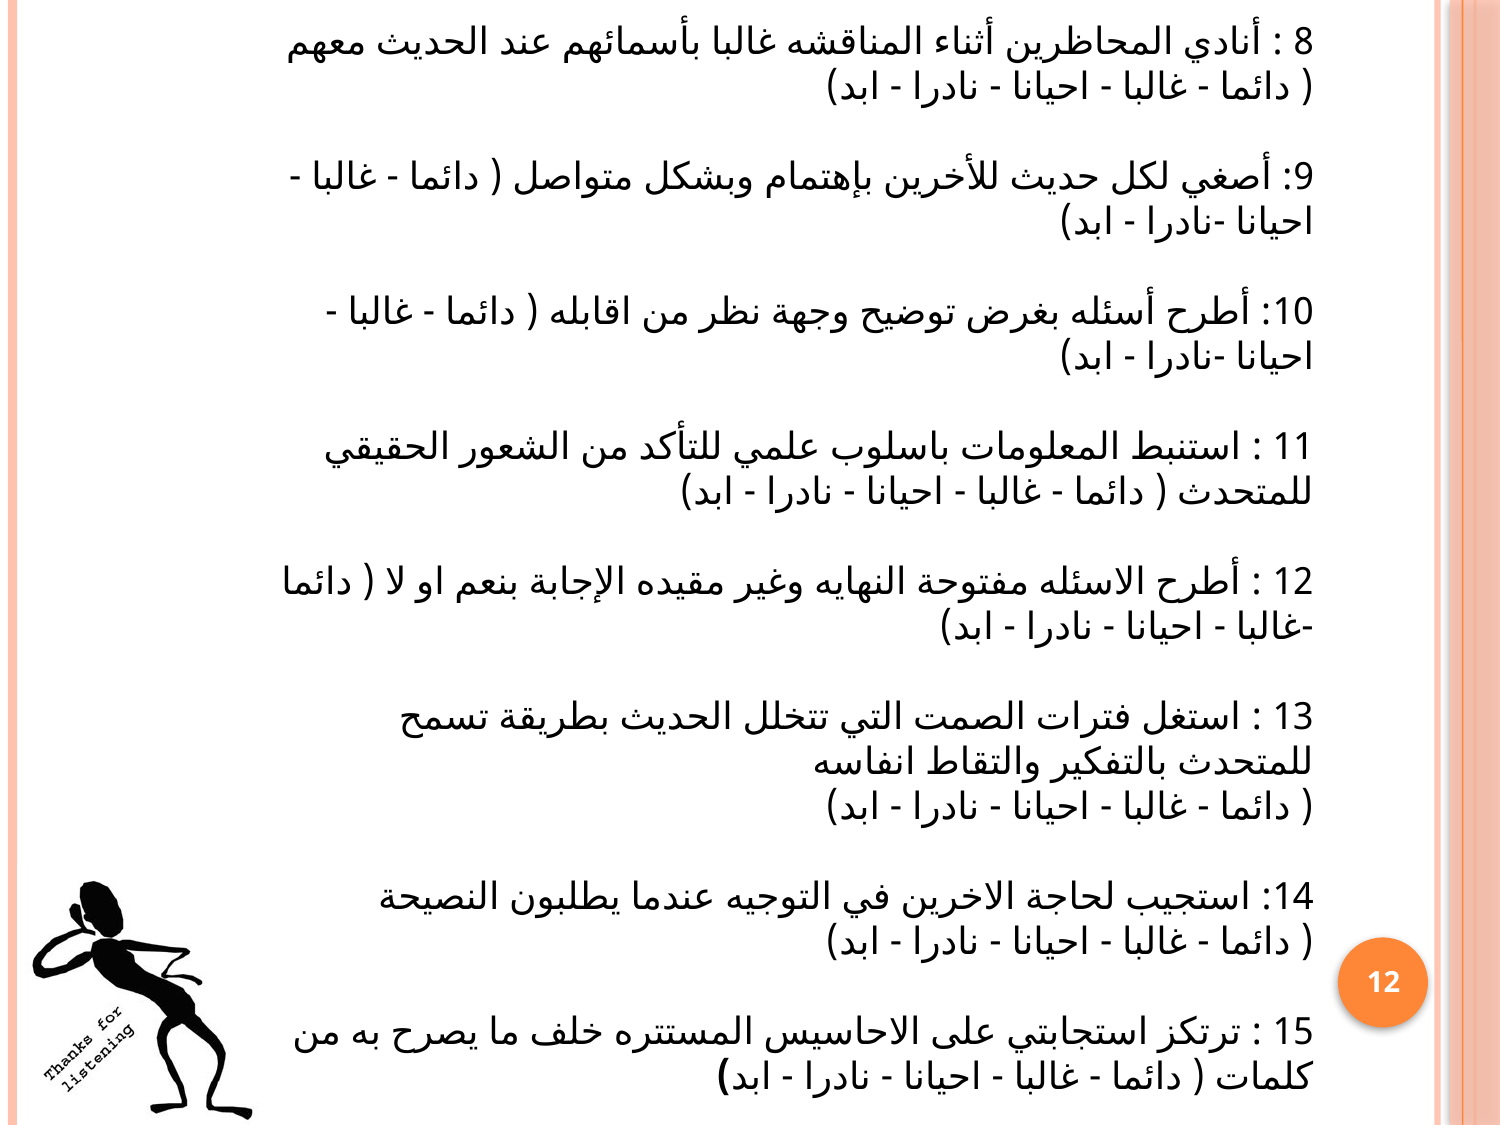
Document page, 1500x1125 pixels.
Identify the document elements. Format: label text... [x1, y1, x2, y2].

picture [17, 864, 269, 1125]
text_box 8 : أنادي المحاظرين أثناء المناقشه غالبا بأسمائهم عند الحديث معهم ( دائما - غالبا - احيانا - نادرا - ابد) 9: أصغي لكل حديث للأخرين بإهتمام وبشكل متواصل ( دائما - غالبا - احيانا -نادرا - ابد) 10: أطرح أسئله بغرض توضيح وجهة نظر من اقابله ( دائما - غالبا - احيانا -نادرا - ابد) 11 : استنبط المعلومات باسلوب علمي للتأكد من الشعور الحقيقي للمتحدث ( دائما - غالبا - احيانا - نادرا - ابد) 12 : أطرح الاسئله مفتوحة النهايه وغير مقيده الإجابة بنعم او لا ( دائما -غالبا - احيانا - نادرا - ابد) 13 : استغل فترات الصمت التي تتخلل الحديث بطريقة تسمح للمتحدث بالتفكير والتقاط انفاسه ( دائما - غالبا - احيانا - نادرا - ابد) 14: استجيب لحاجة الاخرين في التوجيه عندما يطلبون النصيحة ( دائما - غالبا - احيانا - نادرا - ابد) 15 : ترتكز استجابتي على الاحاسيس المستتره خلف ما يصرح به من كلمات ( دائما - غالبا - احيانا - نادرا - ابد) [265, 9, 1329, 1105]
slide_number 12 [1333, 940, 1434, 1027]
